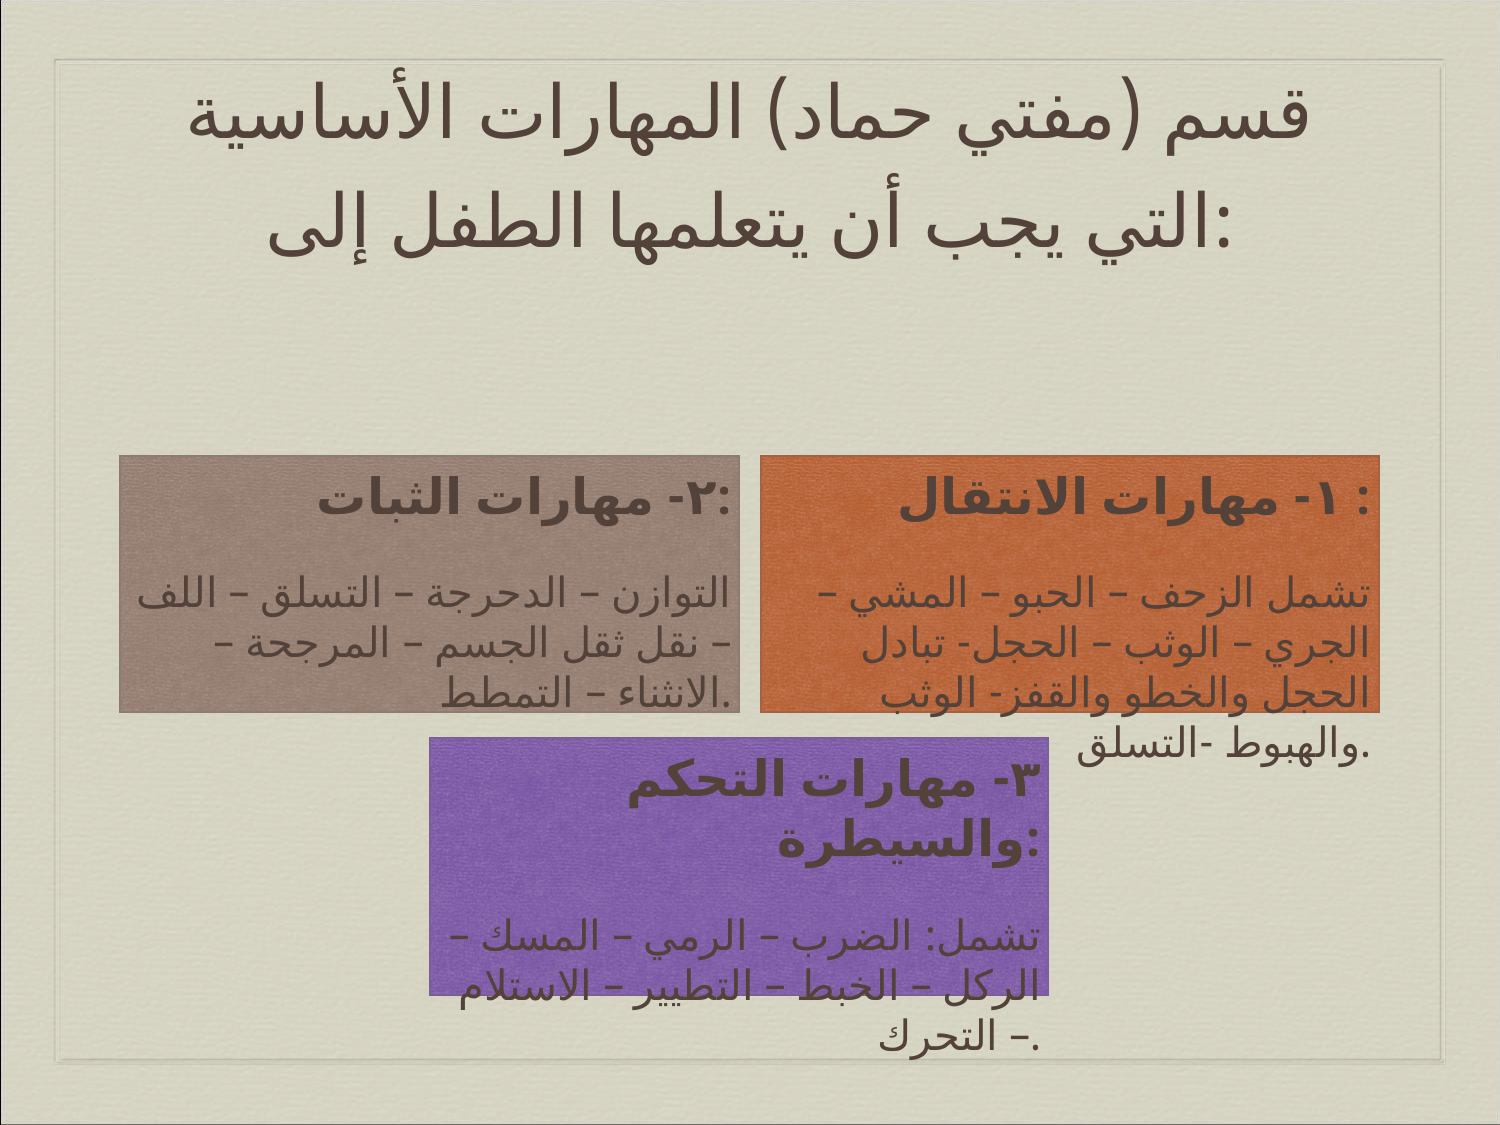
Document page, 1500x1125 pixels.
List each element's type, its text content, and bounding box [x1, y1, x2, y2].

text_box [758, 454, 1382, 750]
picture [0, 0, 1500, 1125]
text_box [118, 454, 741, 715]
title قسم (مفتي حماد) المهارات الأساسية التي يجب أن يتعلمها الطفل إلى: [130, 61, 1370, 288]
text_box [427, 736, 1051, 997]
